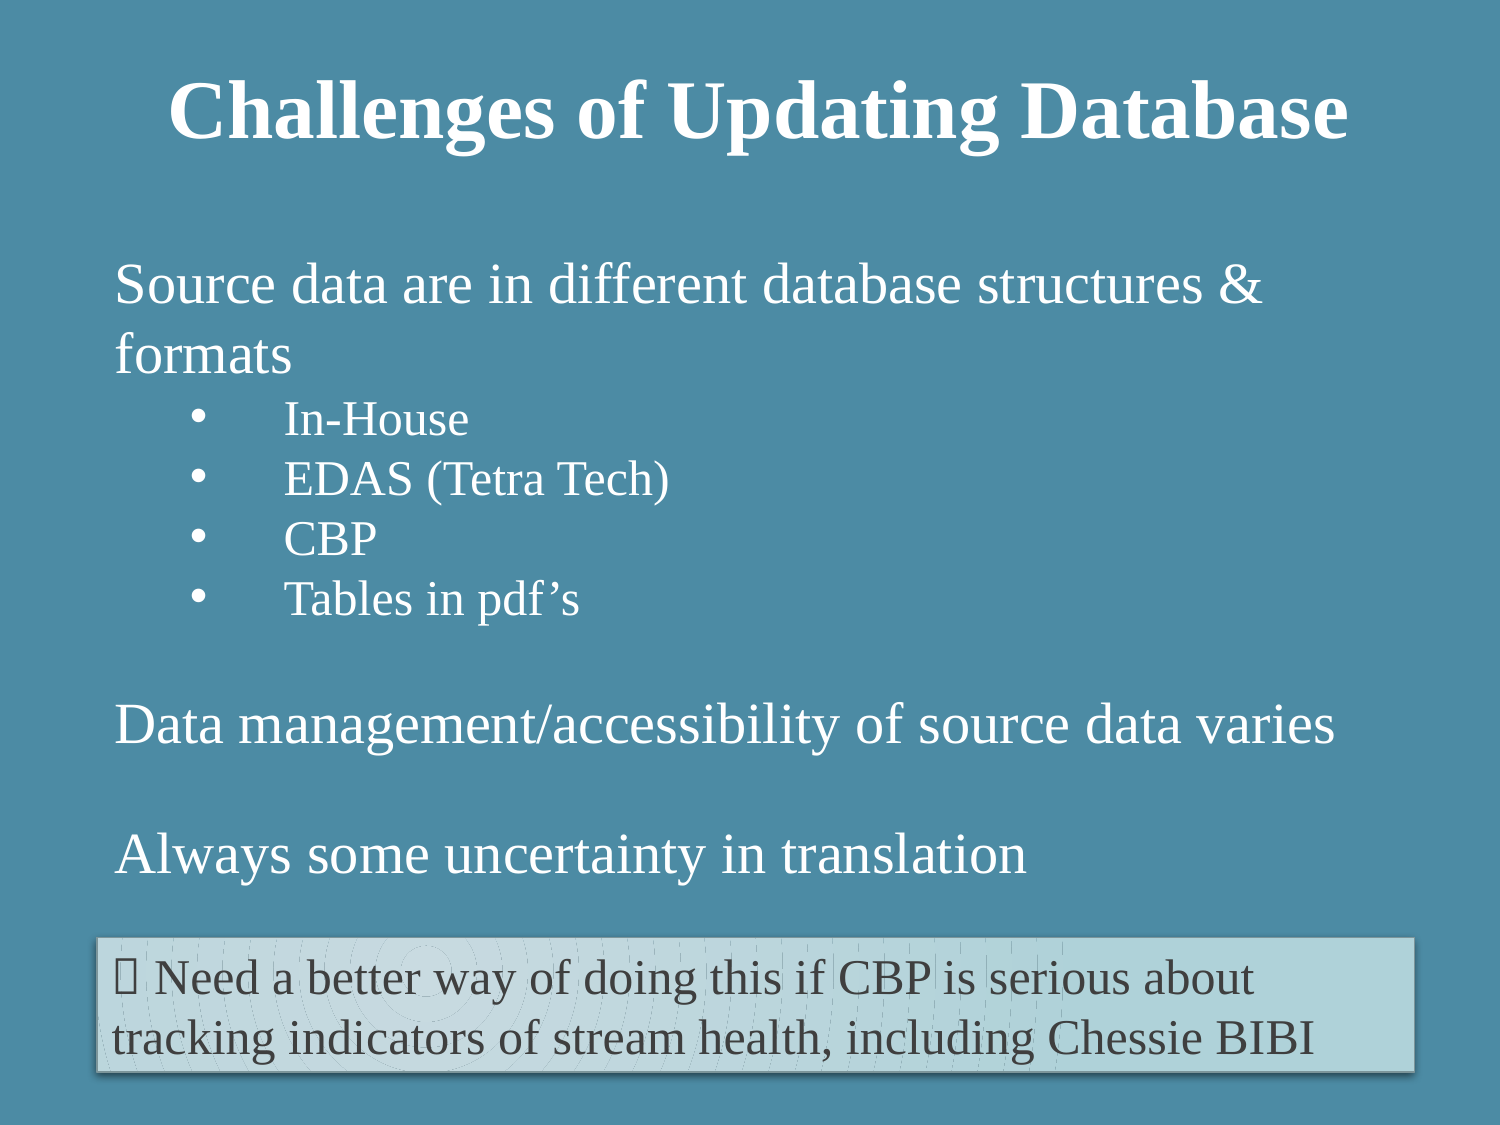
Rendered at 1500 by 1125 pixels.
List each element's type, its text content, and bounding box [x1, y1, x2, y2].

text_box Challenges of Updating Database Source data are in different database structures & formats In-House EDAS (Tetra Tech) CBP Tables in pdf’s Data management/accessibility of source data varies Always some uncertainty in translation [99, 48, 1418, 893]
text_box  Need a better way of doing this if CBP is serious about tracking indicators of stream health, including Chessie BIBI [96, 937, 1415, 1073]
